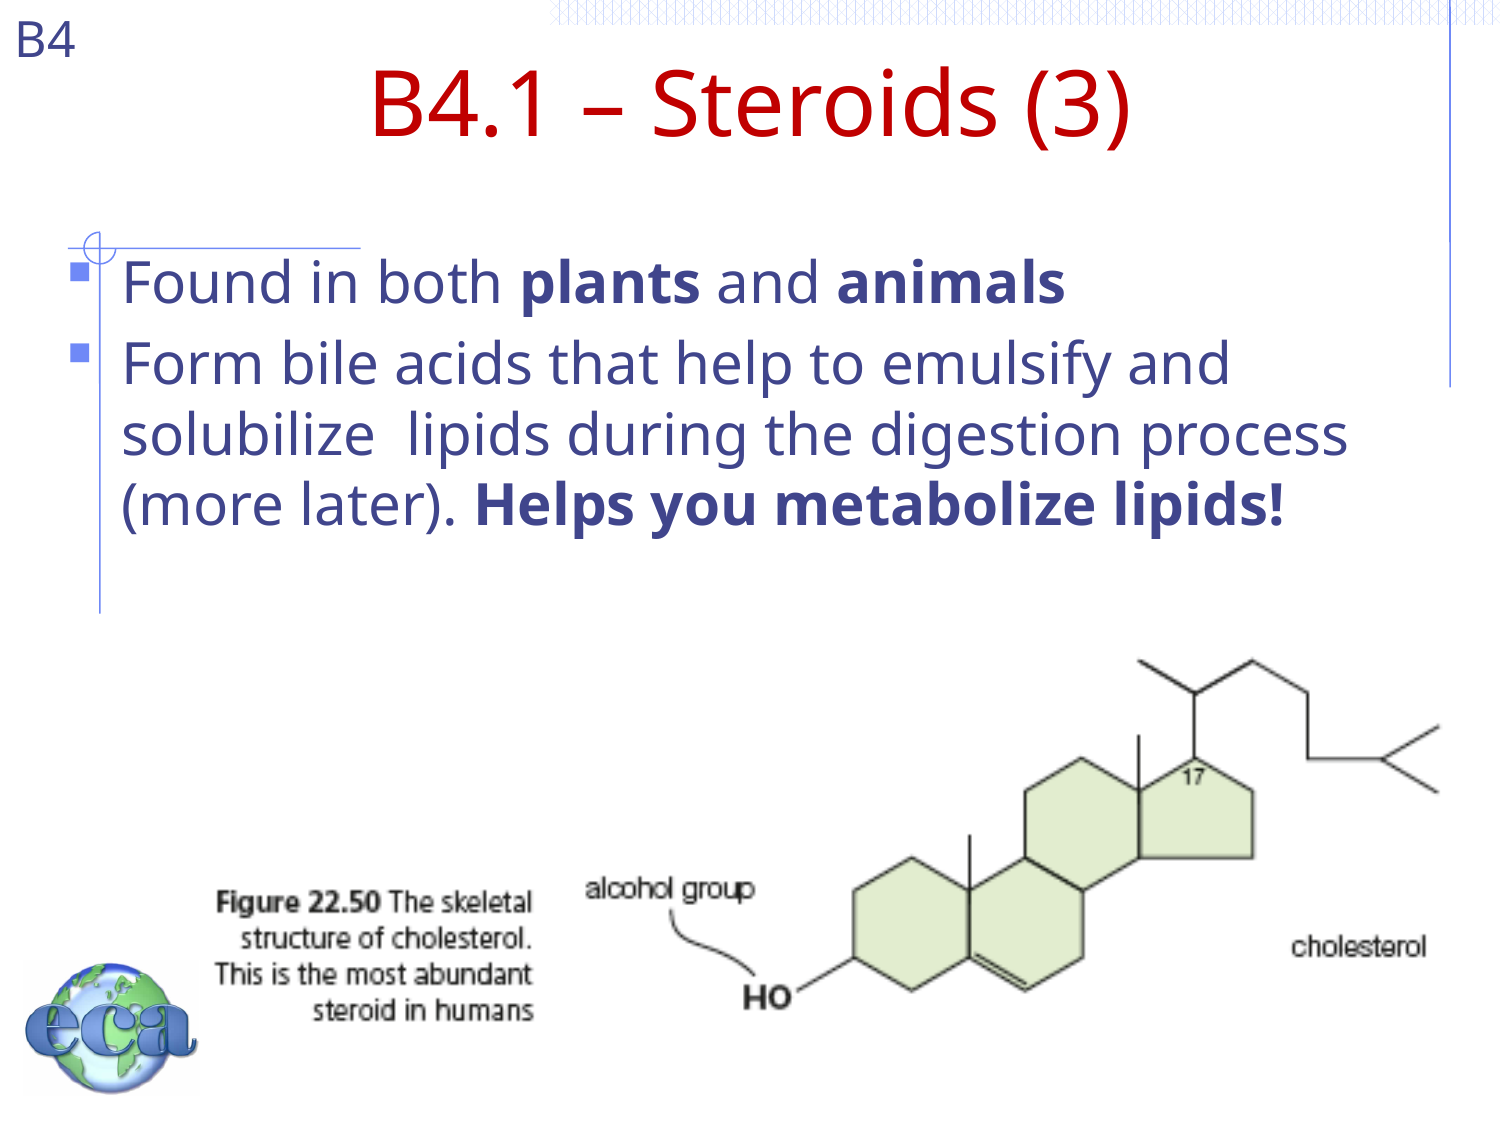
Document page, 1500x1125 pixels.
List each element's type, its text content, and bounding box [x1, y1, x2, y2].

list Found in both plants and animals Form bile acids that help to emulsify and solubilize lipids during the digestion process (more later). Helps you metabolize lipids! [49, 237, 1463, 976]
picture [23, 633, 1490, 1096]
title B4.1 – Steroids (3) [37, 24, 1463, 163]
